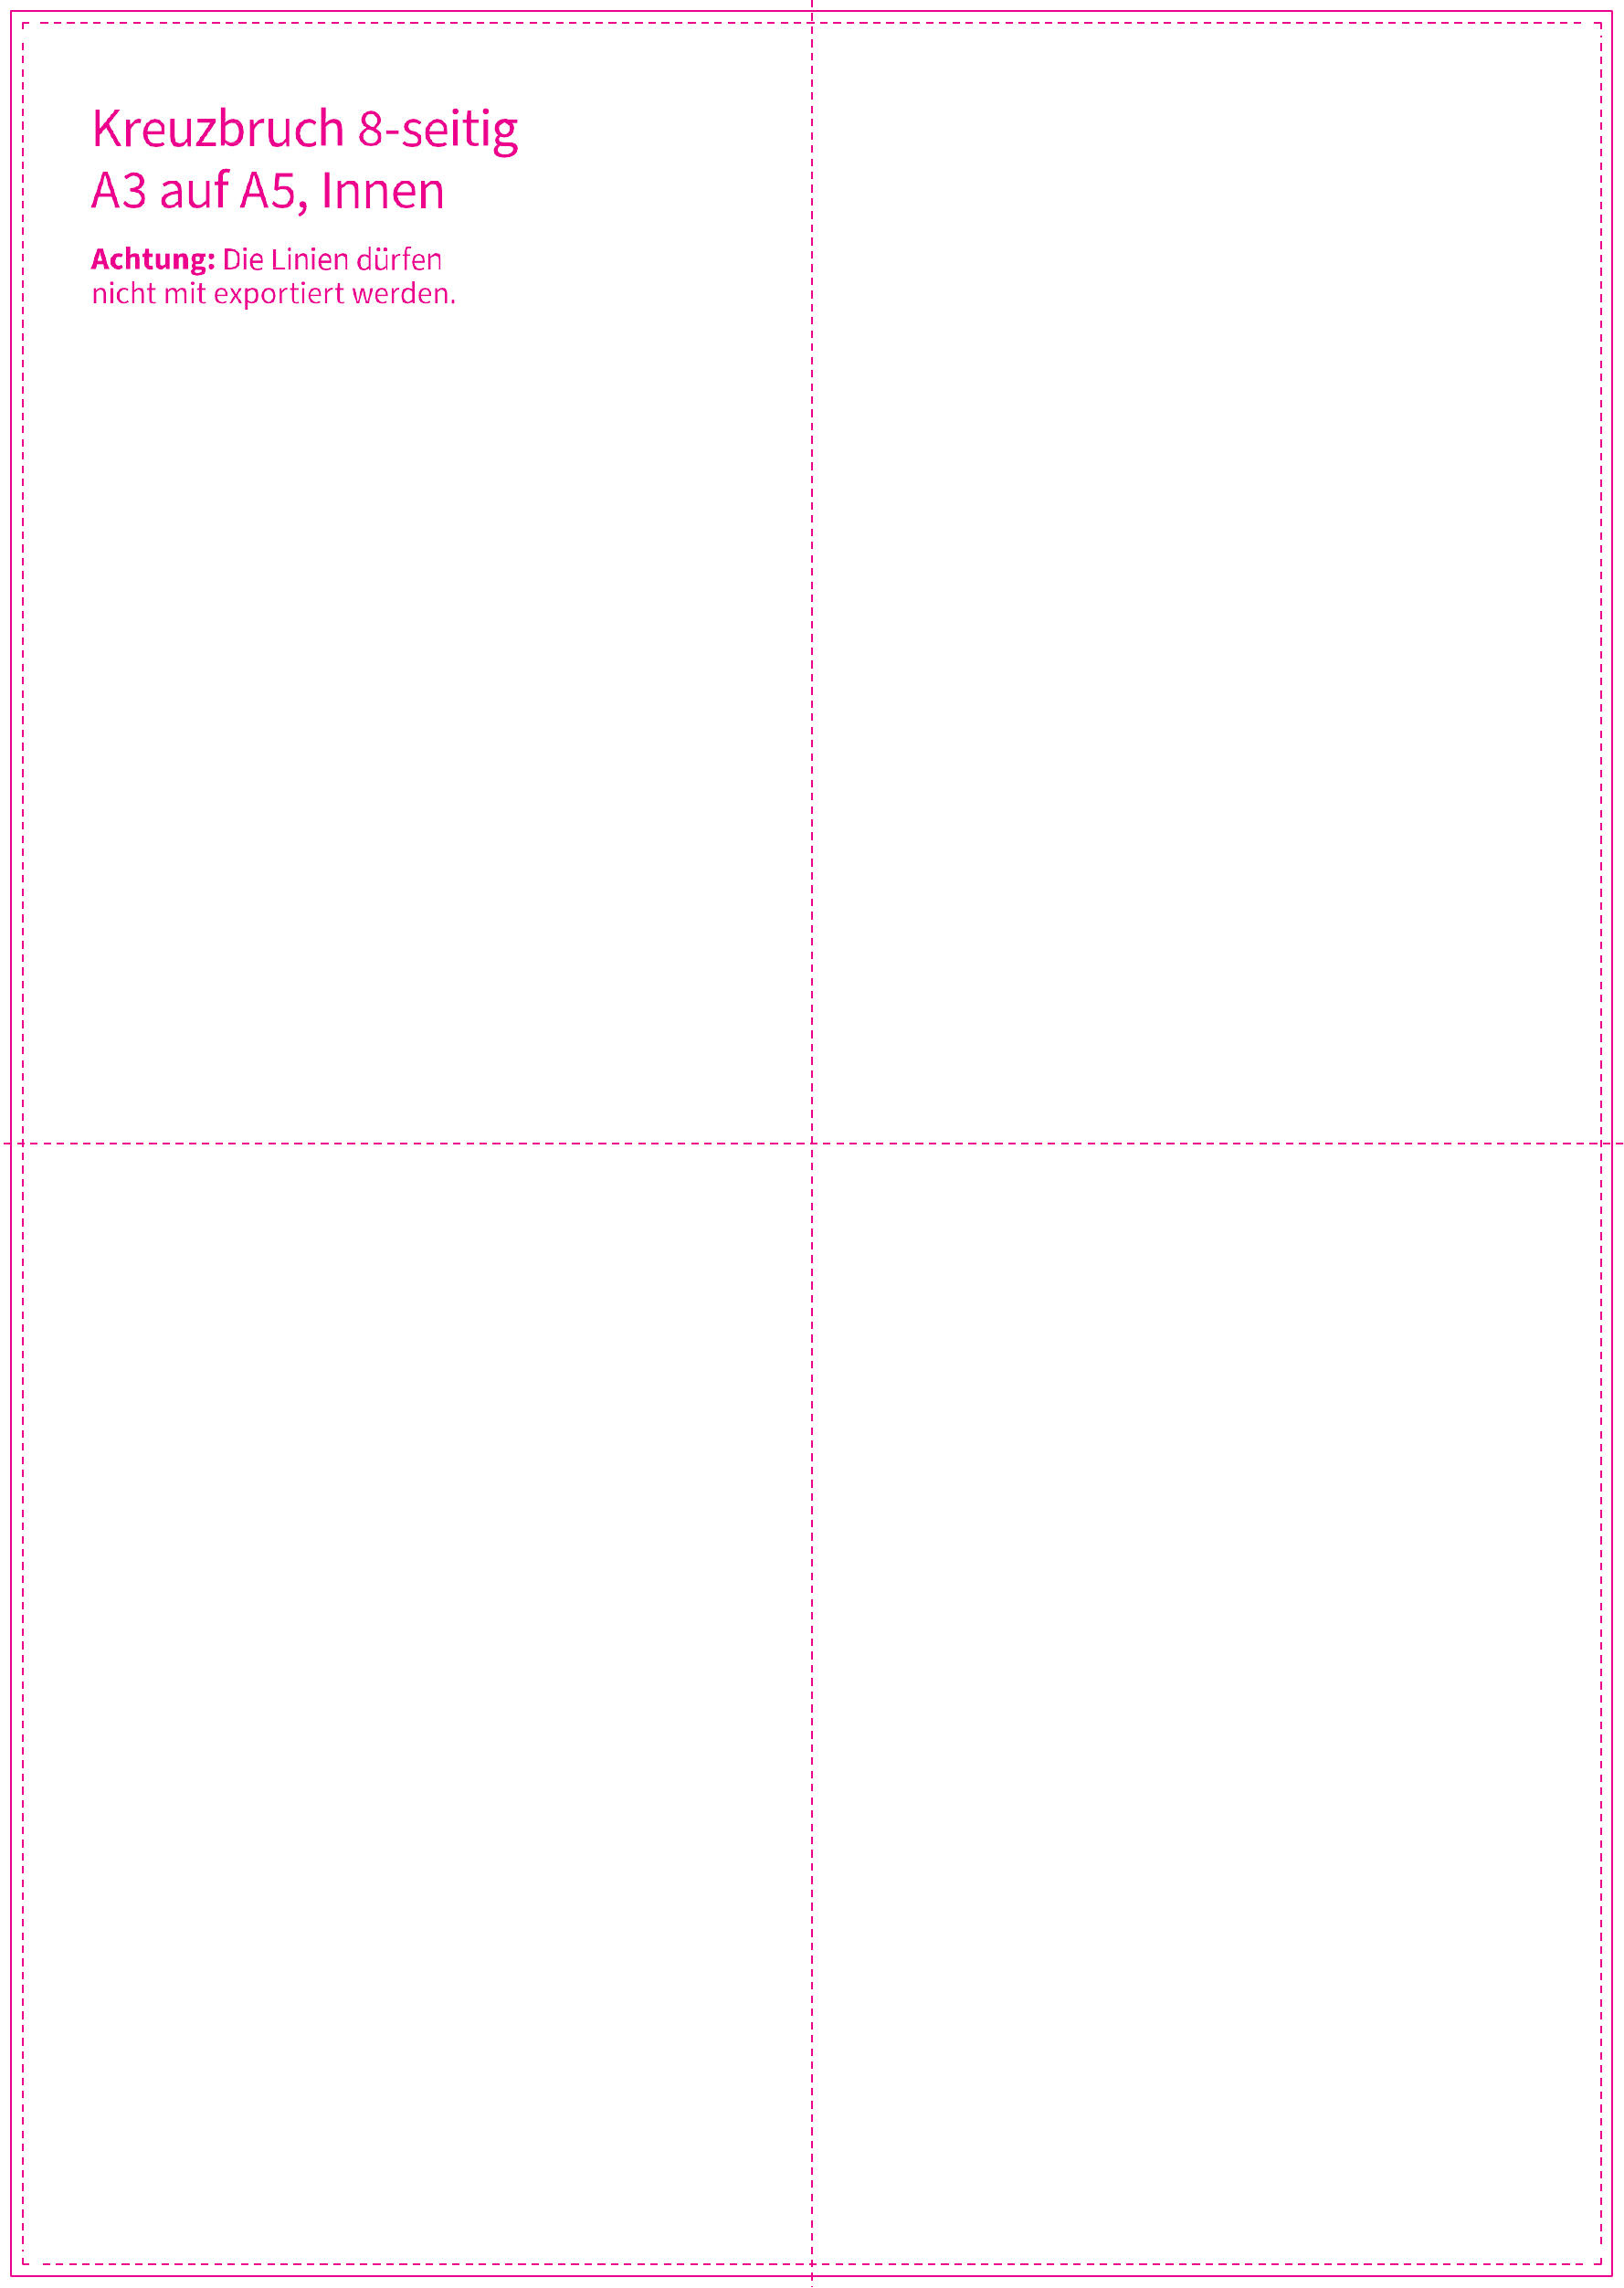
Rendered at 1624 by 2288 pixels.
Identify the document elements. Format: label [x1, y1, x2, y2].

text_box [0, 0, 1624, 2288]
